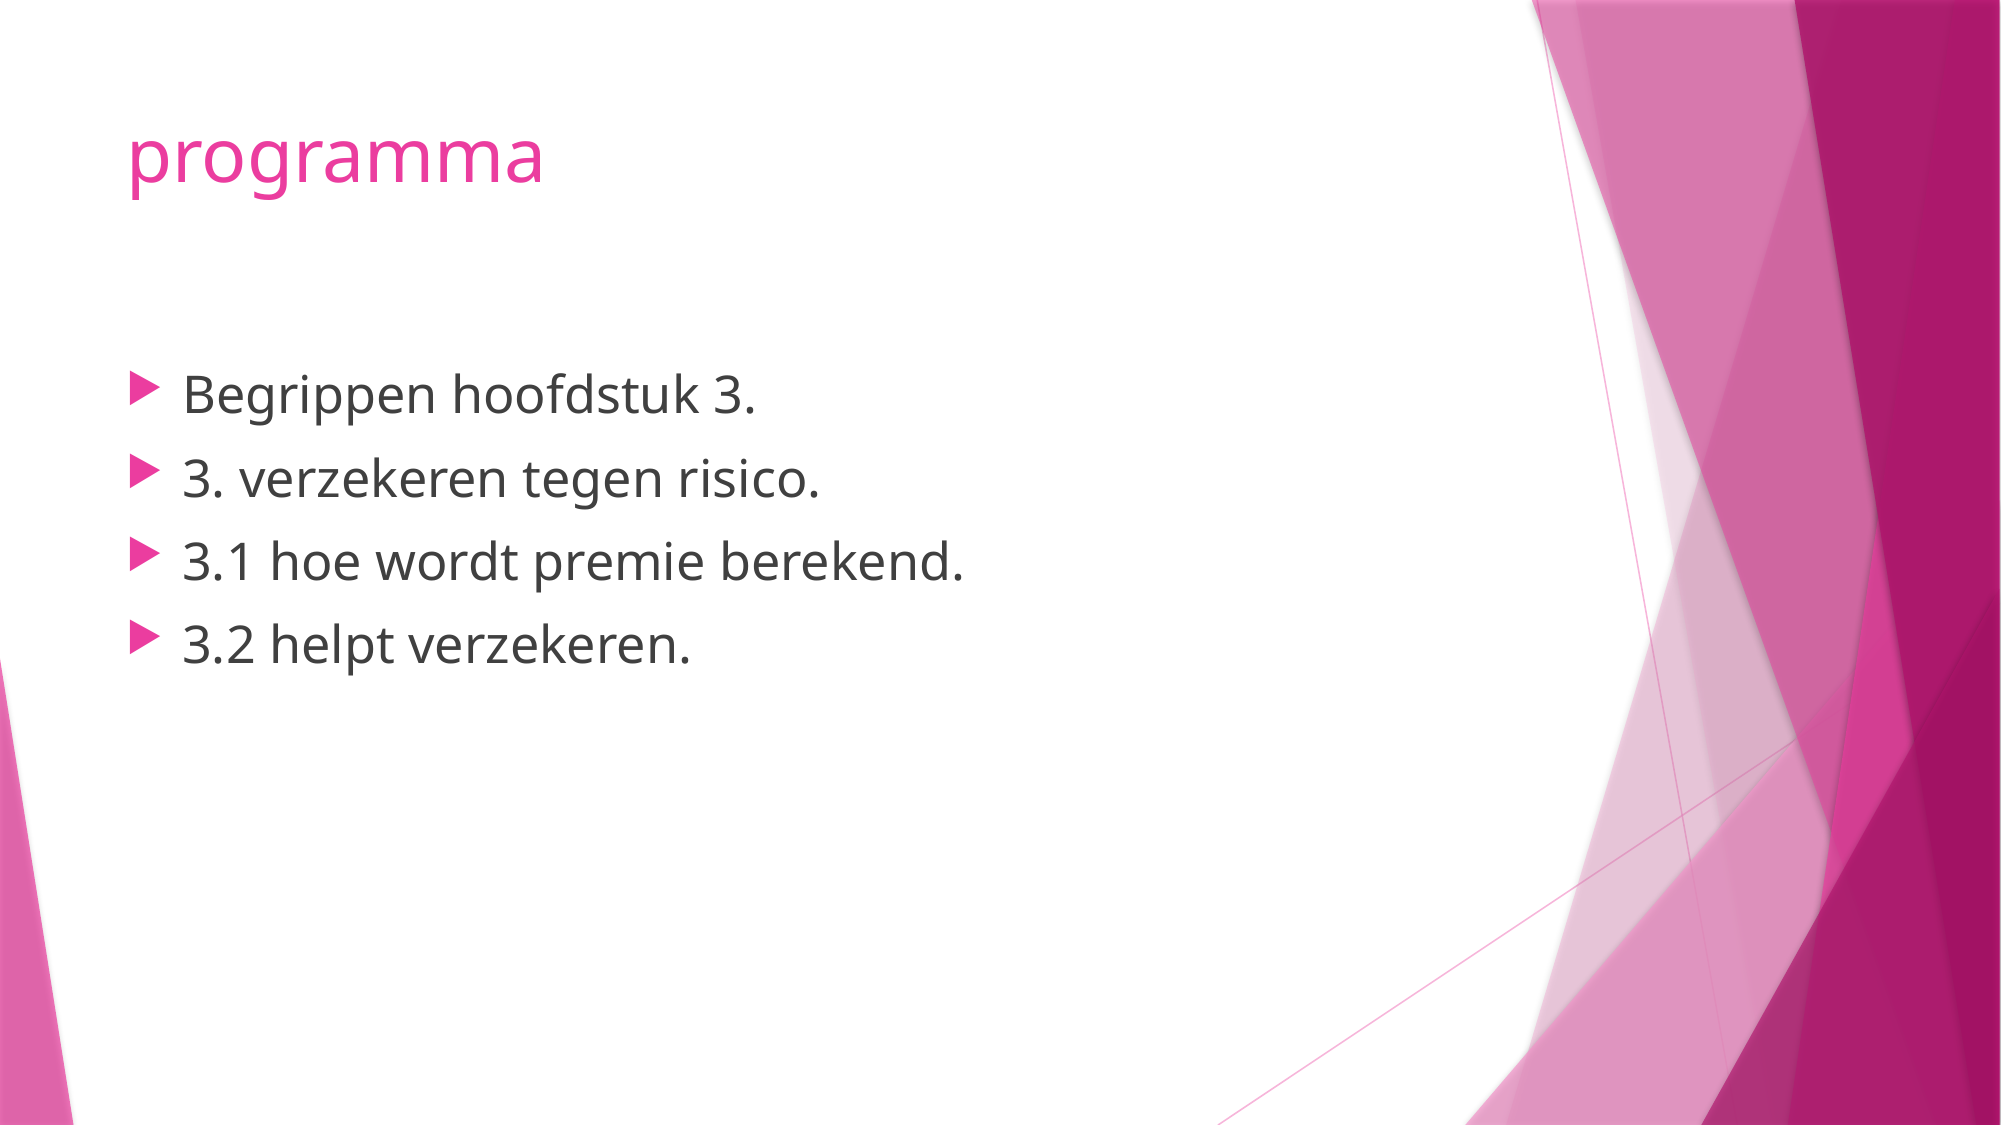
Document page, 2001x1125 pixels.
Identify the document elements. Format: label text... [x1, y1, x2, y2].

list Begrippen hoofdstuk 3. 3. verzekeren tegen risico. 3.1 hoe wordt premie berekend. 3.2 helpt verzekeren. [111, 354, 1522, 992]
title programma [111, 99, 1522, 317]
